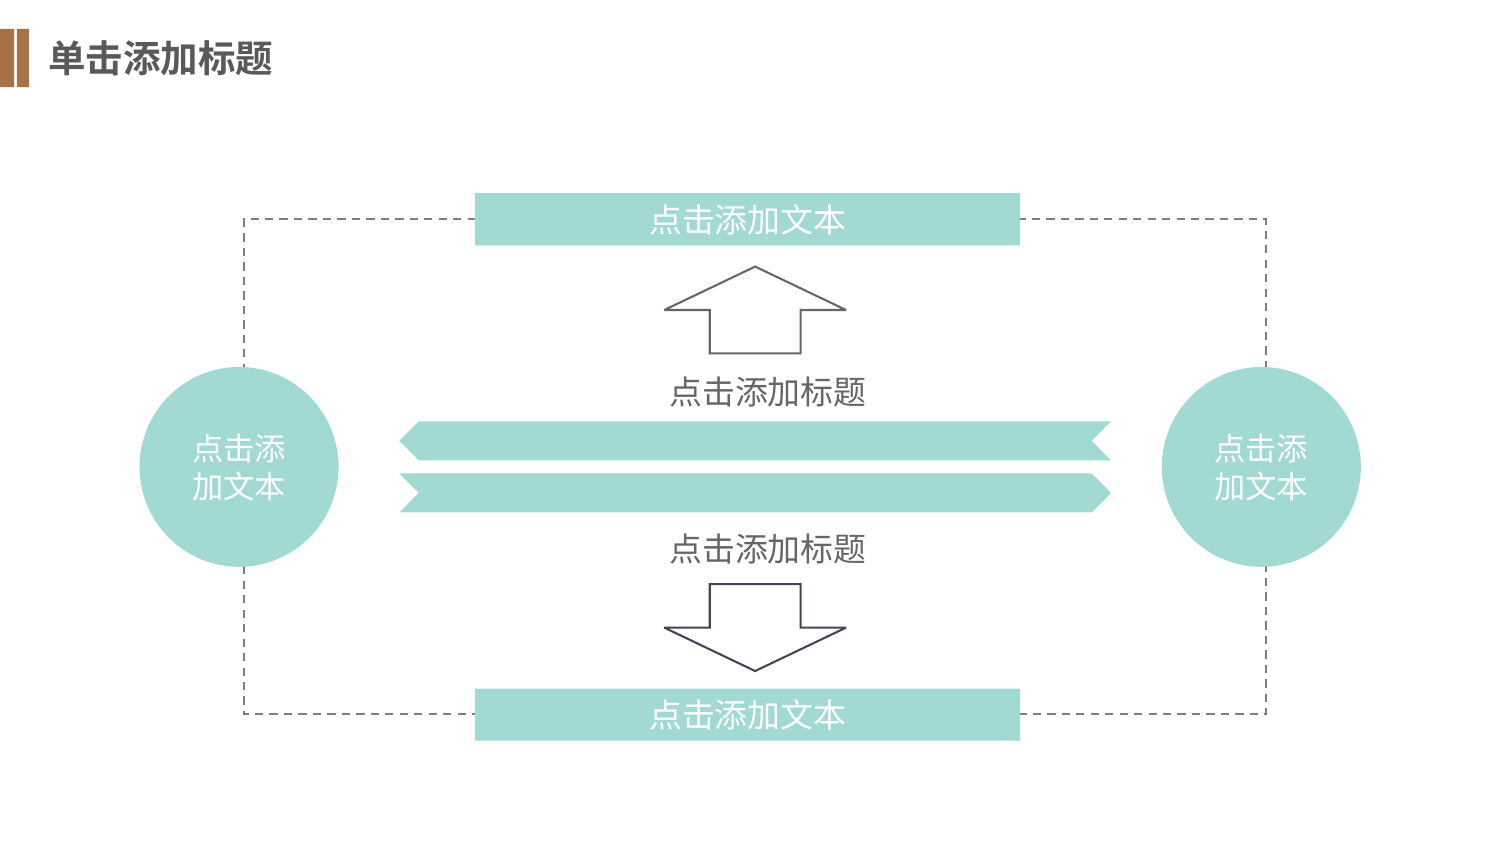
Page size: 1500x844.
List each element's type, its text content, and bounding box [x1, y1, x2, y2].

text_box [16, 28, 30, 88]
text_box [396, 472, 1113, 514]
text_box 点击添加文本 [1160, 365, 1362, 568]
text_box [663, 583, 847, 673]
text_box 点击添加标题 [658, 523, 878, 574]
text_box 点击添加文本 [474, 687, 1021, 742]
text_box [663, 265, 847, 355]
text_box 点击添加标题 [658, 365, 878, 417]
text_box [243, 218, 1267, 715]
text_box [0, 28, 15, 88]
text_box [397, 420, 1114, 462]
text_box 单击添加标题 [33, 28, 405, 88]
text_box 点击添加文本 [138, 365, 340, 568]
text_box 点击添加文本 [474, 192, 1021, 246]
